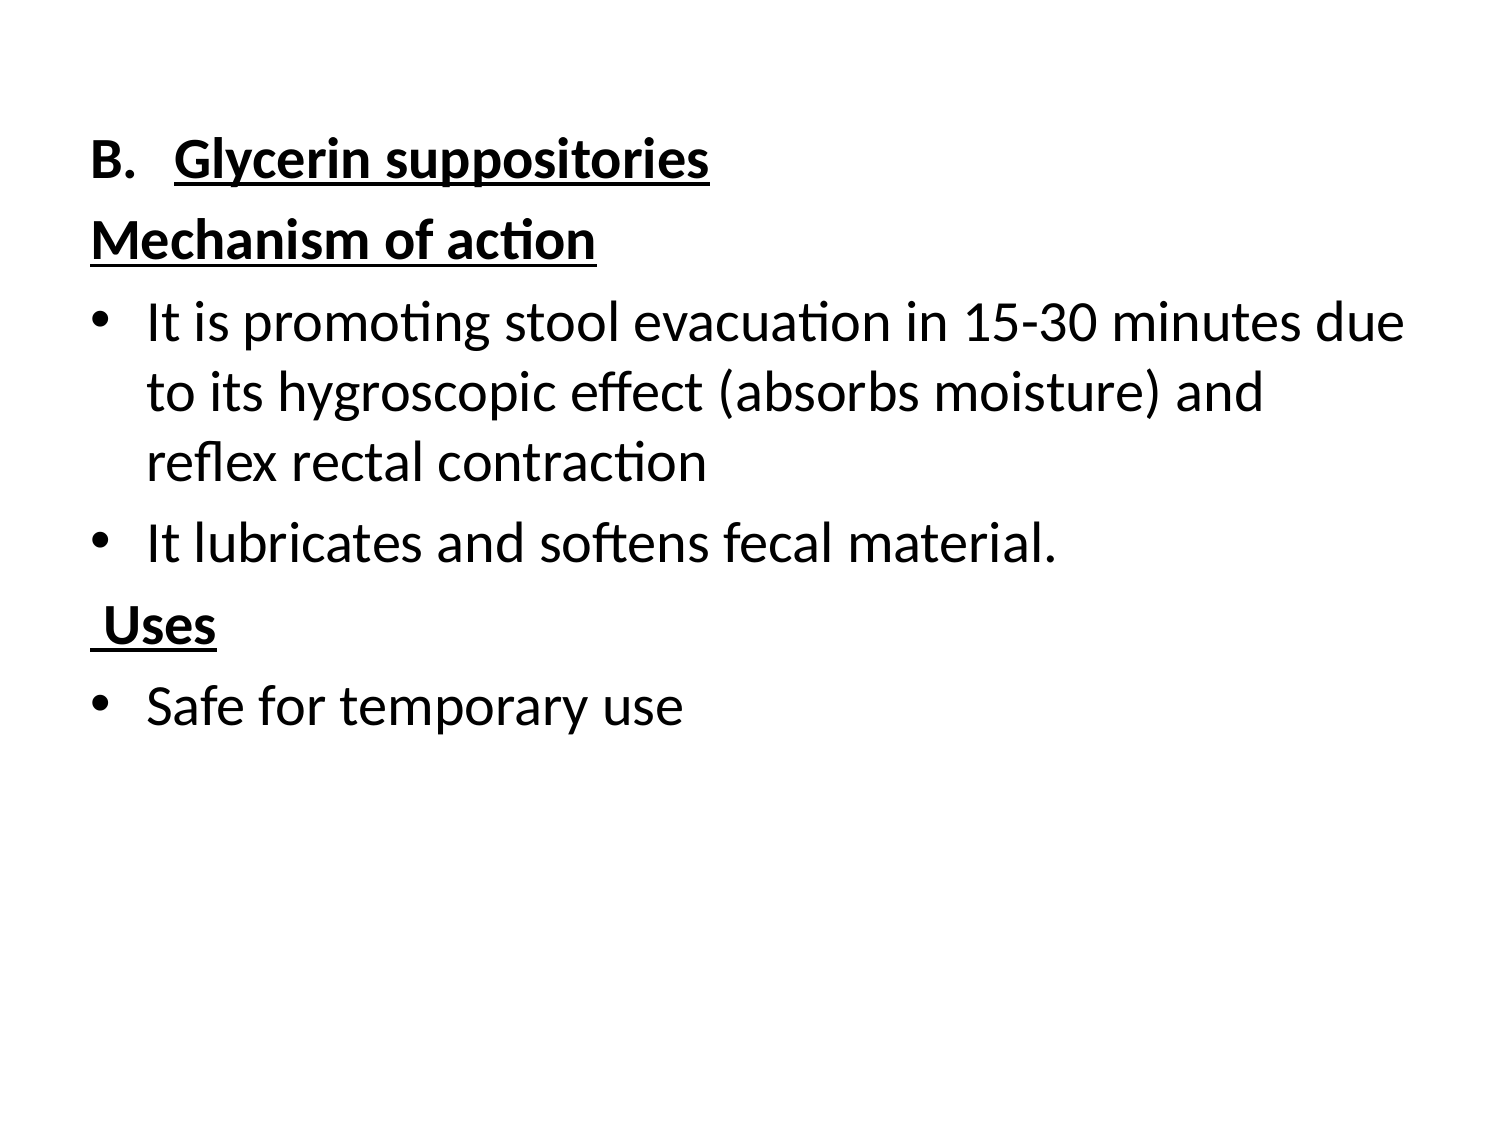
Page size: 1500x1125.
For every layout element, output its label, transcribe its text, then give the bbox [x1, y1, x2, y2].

list Glycerin suppositories Mechanism of action It is promoting stool evacuation in 15-30 minutes due to its hygroscopic effect (absorbs moisture) and reflex rectal contraction It lubricates and softens fecal material. Uses Safe for temporary use [75, 112, 1425, 1075]
